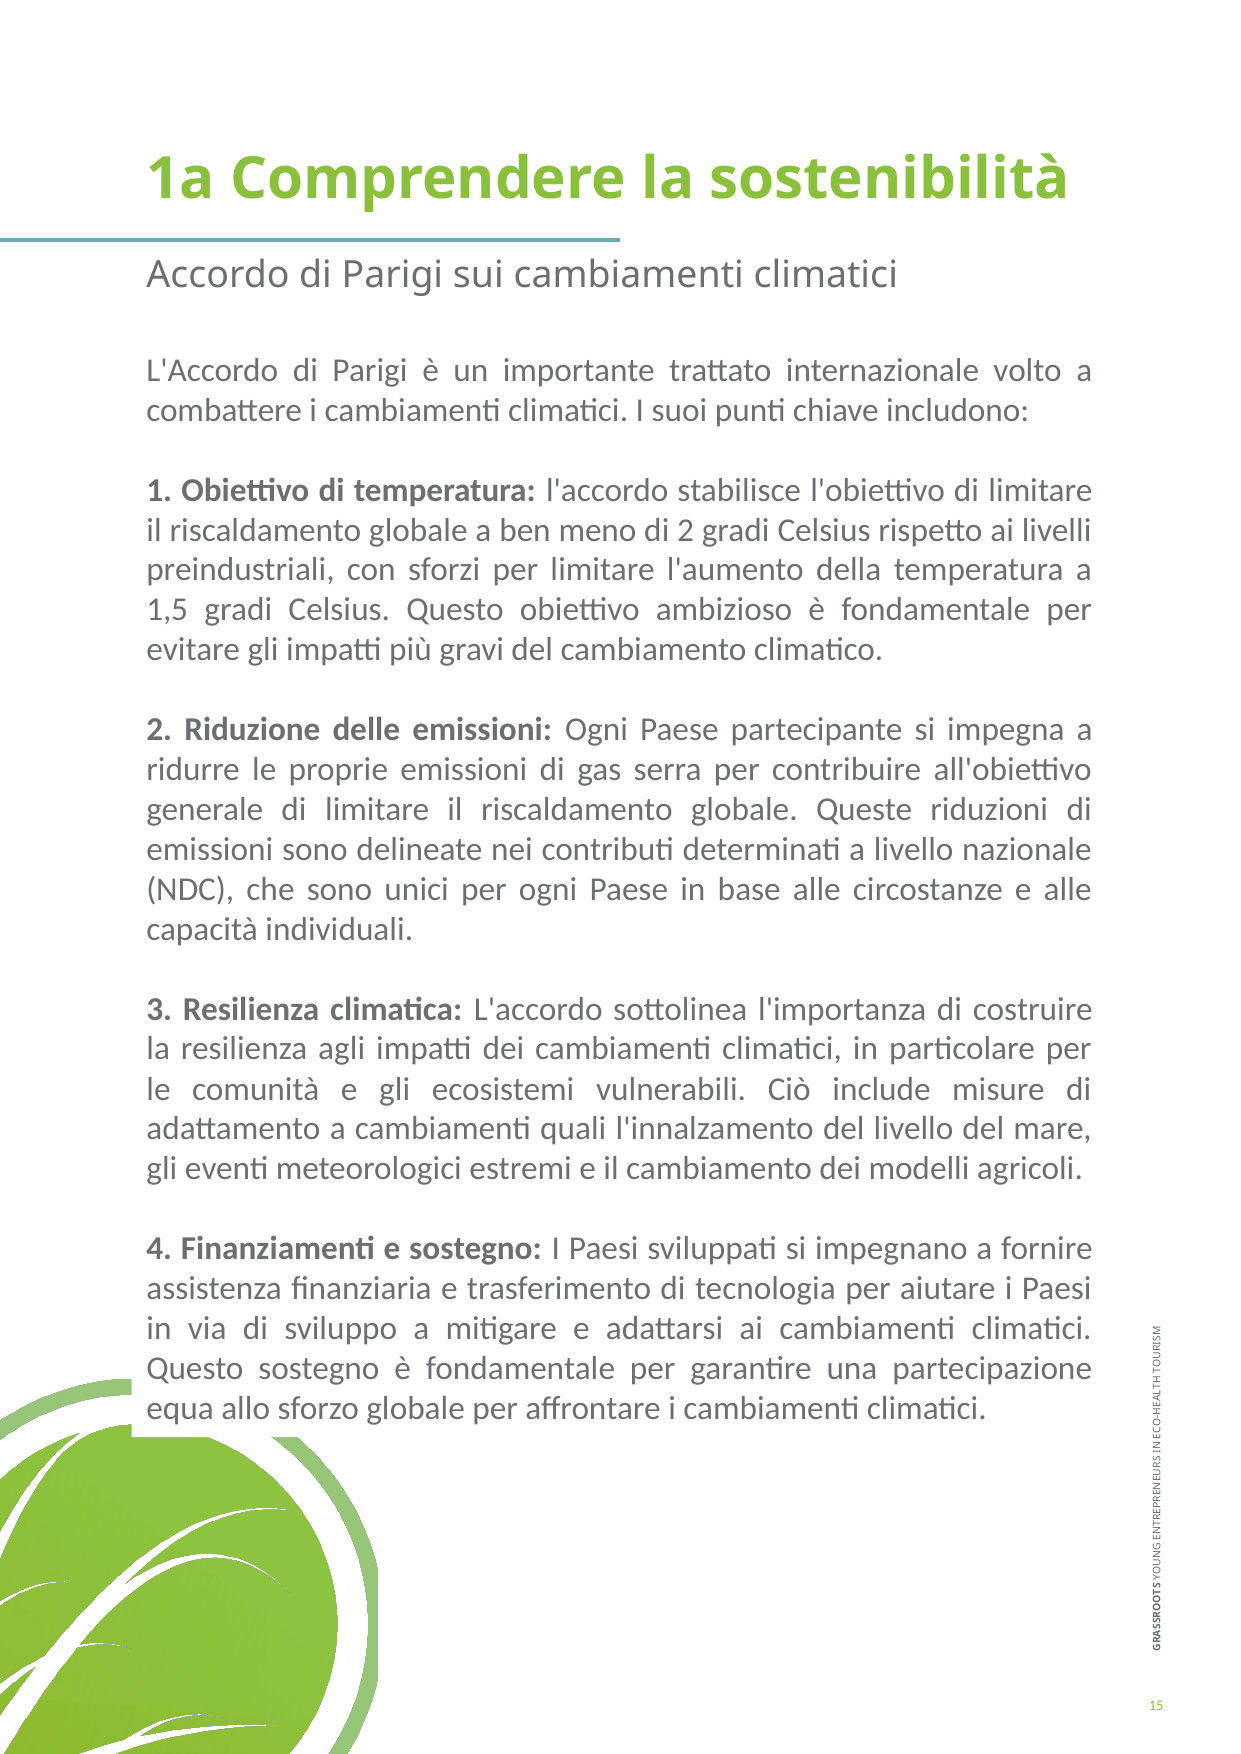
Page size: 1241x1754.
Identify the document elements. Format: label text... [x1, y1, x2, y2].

list Accordo di Parigi sui cambiamenti climatici [131, 242, 1109, 371]
picture [0, 1379, 378, 1754]
list L'Accordo di Parigi è un importante trattato internazionale volto a combattere i cambiamenti climatici. I suoi punti chiave includono: 1. Obiettivo di temperatura: l'accordo stabilisce l'obiettivo di limitare il riscaldamento globale a ben meno di 2 gradi Celsius rispetto ai livelli preindustriali, con sforzi per limitare l'aumento della temperatura a 1,5 gradi Celsius. Questo obiettivo ambizioso è fondamentale per evitare gli impatti più gravi del cambiamento climatico. 2. Riduzione delle emissioni: Ogni Paese partecipante si impegna a ridurre le proprie emissioni di gas serra per contribuire all'obiettivo generale di limitare il riscaldamento globale. Queste riduzioni di emissioni sono delineate nei contributi determinati a livello nazionale (NDC), che sono unici per ogni Paese in base alle circostanze e alle capacità individuali. 3. Resilienza climatica: L'accordo sottolinea l'importanza di costruire la resilienza agli impatti dei cambiamenti climatici, in particolare per le comunità e gli ecosistemi vulnerabili. Ciò include misure di adattamento a cambiamenti quali l'innalzamento del livello del mare, gli eventi meteorologici estremi e il cambiamento dei modelli agricoli. 4. Finanziamenti e sostegno: I Paesi sviluppati si impegnano a fornire assistenza finanziaria e trasferimento di tecnologia per aiutare i Paesi in via di sviluppo a mitigare e adattarsi ai cambiamenti climatici. Questo sostegno è fondamentale per garantire una partecipazione equa allo sforzo globale per affrontare i cambiamenti climatici. [131, 371, 1109, 1438]
list 1a Comprendere la sostenibilità [131, 132, 1109, 242]
slide_number 15 [1125, 1666, 1187, 1743]
